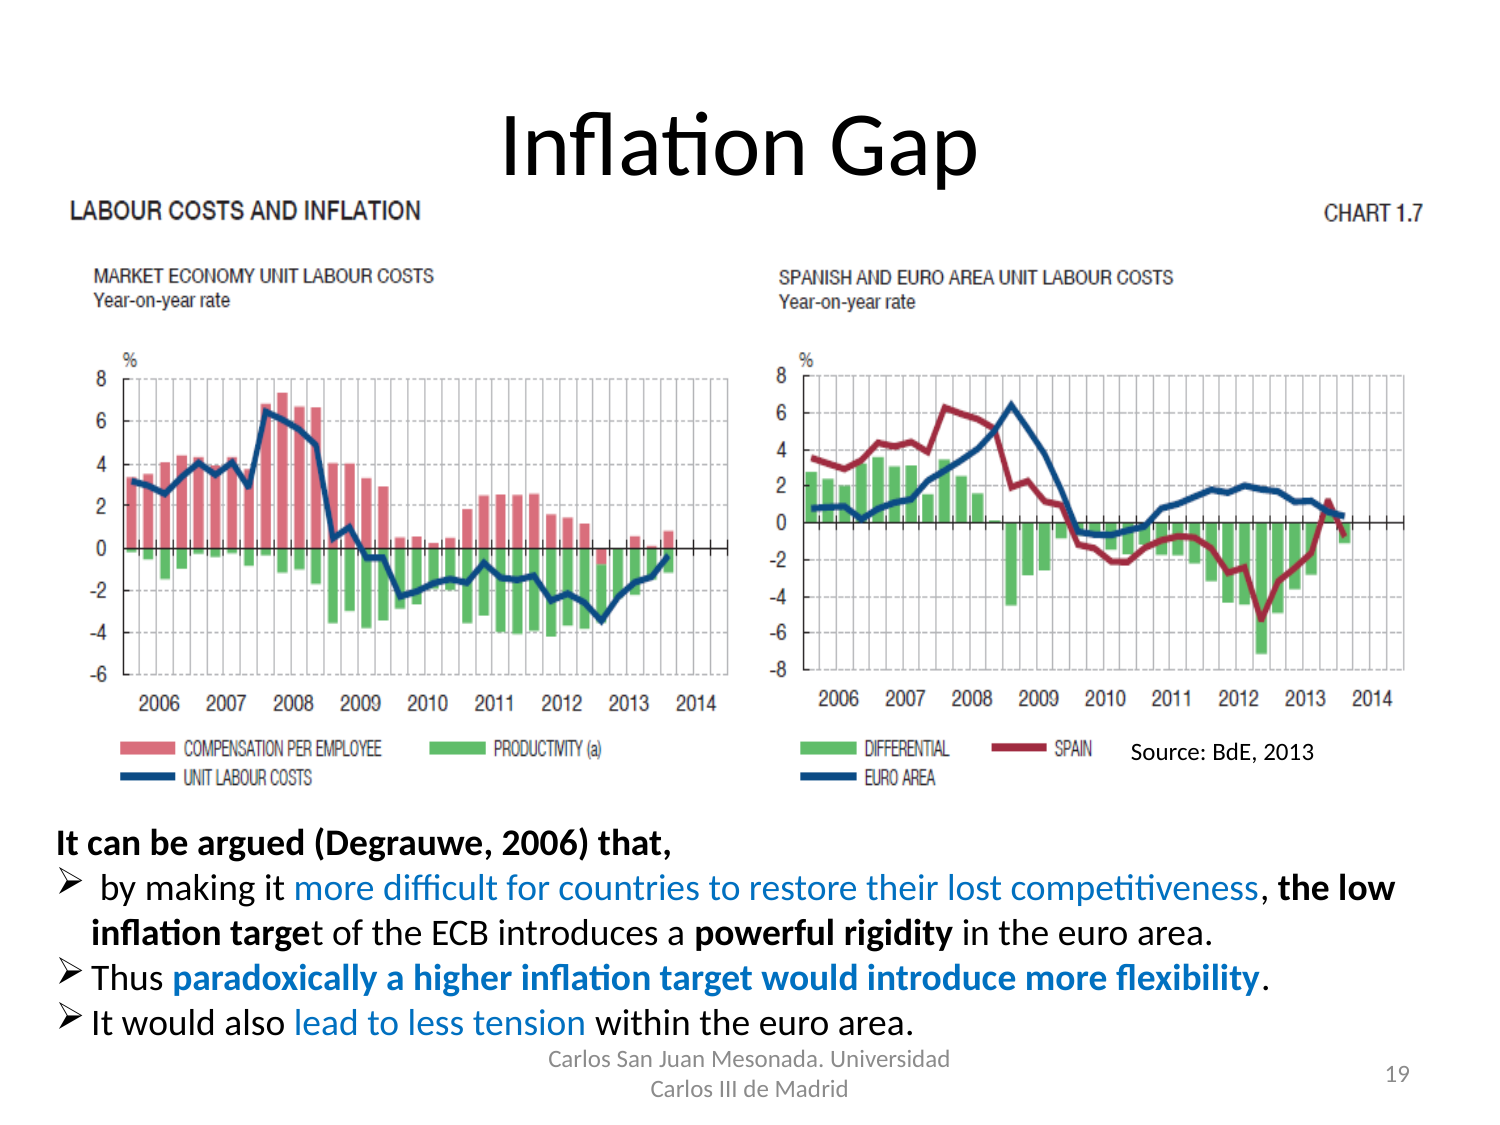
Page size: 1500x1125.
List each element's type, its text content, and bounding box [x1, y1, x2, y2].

footer Carlos San Juan Mesonada. Universidad Carlos III de Madrid [512, 1042, 988, 1103]
title Inflation Gap [74, 44, 1426, 194]
slide_number 19 [1074, 1042, 1425, 1103]
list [64, 196, 1436, 834]
text_box It can be argued (Degrauwe, 2006) that, by making it more difficult for countries to restore their lost competitiveness, the low inflation target of the ECB introduces a powerful rigidity in the euro area. Thus paradoxically a higher inflation target would introduce more flexibility. It would also lead to less tension within the euro area. [41, 810, 1447, 1051]
